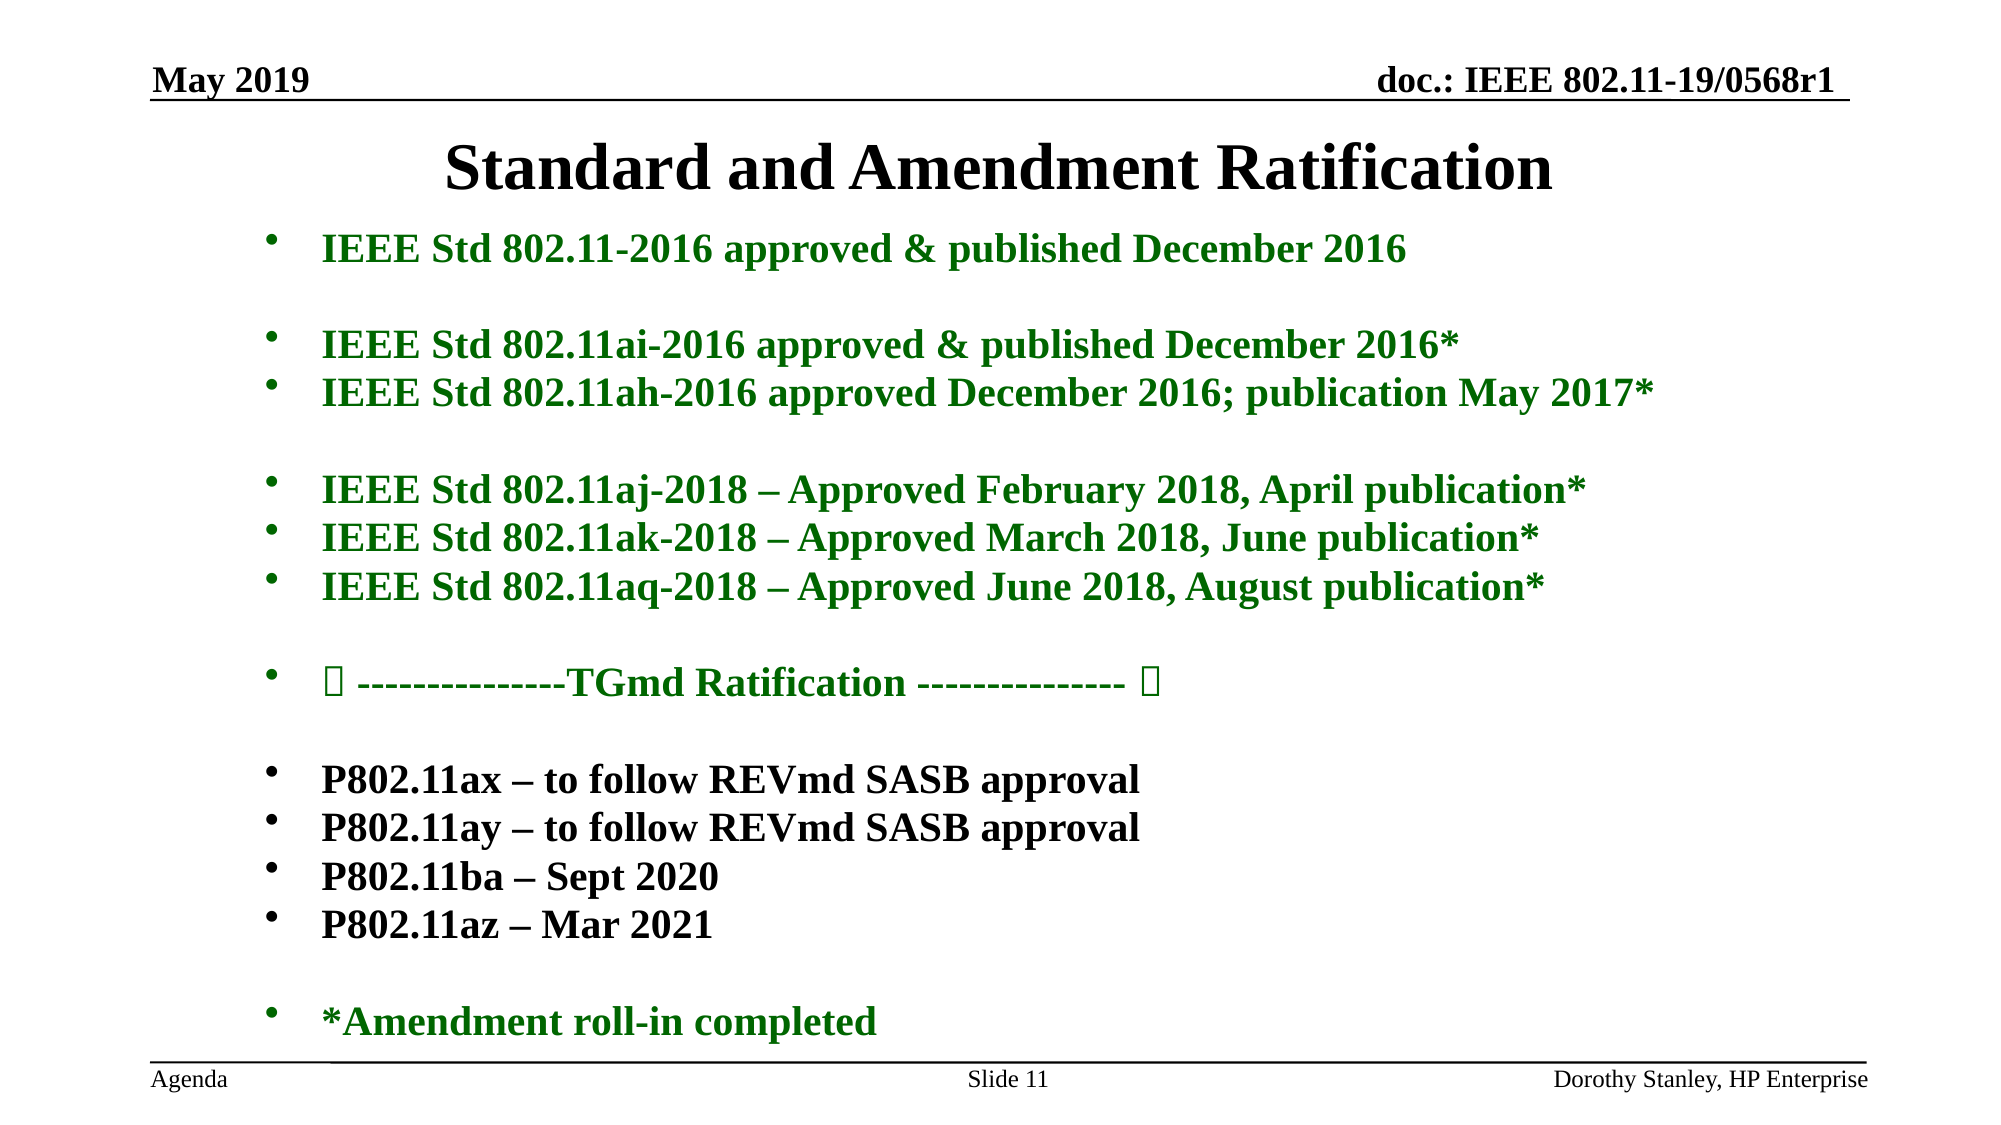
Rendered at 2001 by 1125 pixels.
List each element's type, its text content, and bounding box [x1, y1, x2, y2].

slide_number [152, 54, 567, 100]
footer Dorothy Stanley, HP Enterprise [1549, 1062, 1869, 1093]
list IEEE Std 802.11-2016 approved & published December 2016 IEEE Std 802.11ai-2016 approved & published December 2016* IEEE Std 802.11ah-2016 approved December 2016; publication May 2017* IEEE Std 802.11aj-2018 – Approved February 2018, April publication* IEEE Std 802.11ak-2018 – Approved March 2018, June publication* IEEE Std 802.11aq-2018 – Approved June 2018, August publication*  ---------------TGmd Ratification ---------------  P802.11ax – to follow REVmd SASB approval P802.11ay – to follow REVmd SASB approval P802.11ba – Sept 2020 P802.11az – Mar 2021 *Amendment roll-in completed [249, 222, 1800, 1078]
title Standard and Amendment Ratification [362, 75, 1638, 222]
slide_number Slide 11 [966, 1078, 1051, 1093]
